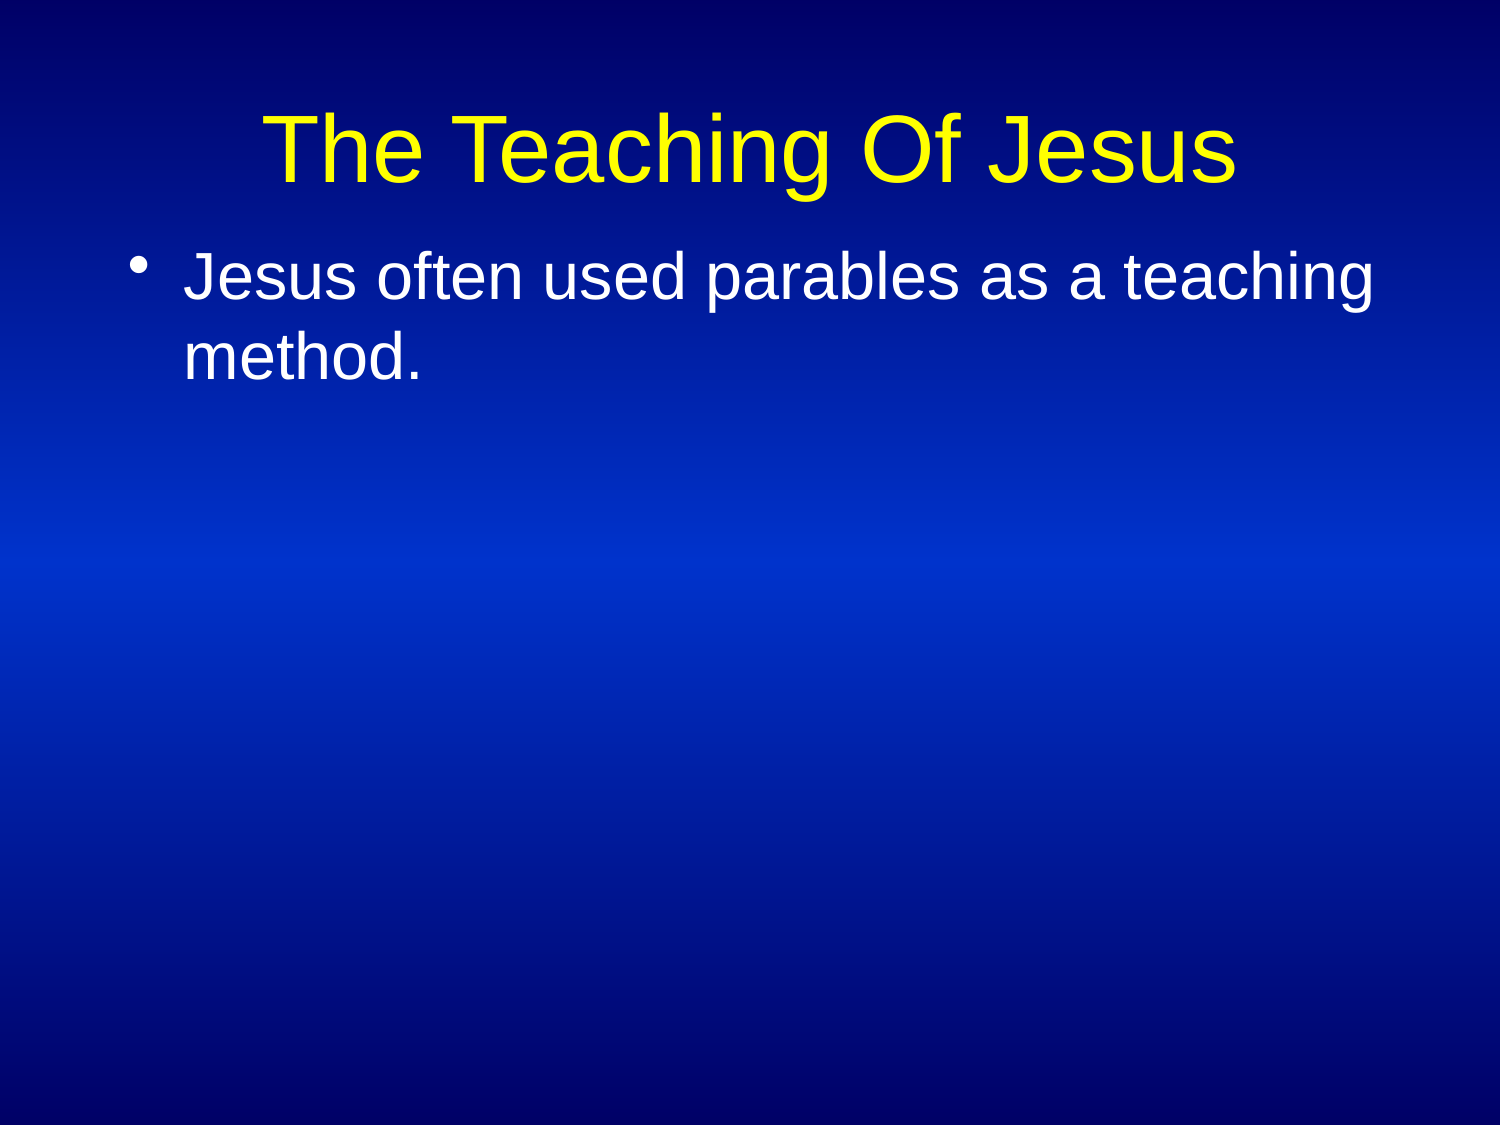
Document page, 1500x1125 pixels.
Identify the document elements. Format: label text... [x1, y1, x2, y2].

title The Teaching Of Jesus [37, 50, 1463, 238]
list Jesus often used parables as a teaching method. [112, 224, 1463, 1038]
